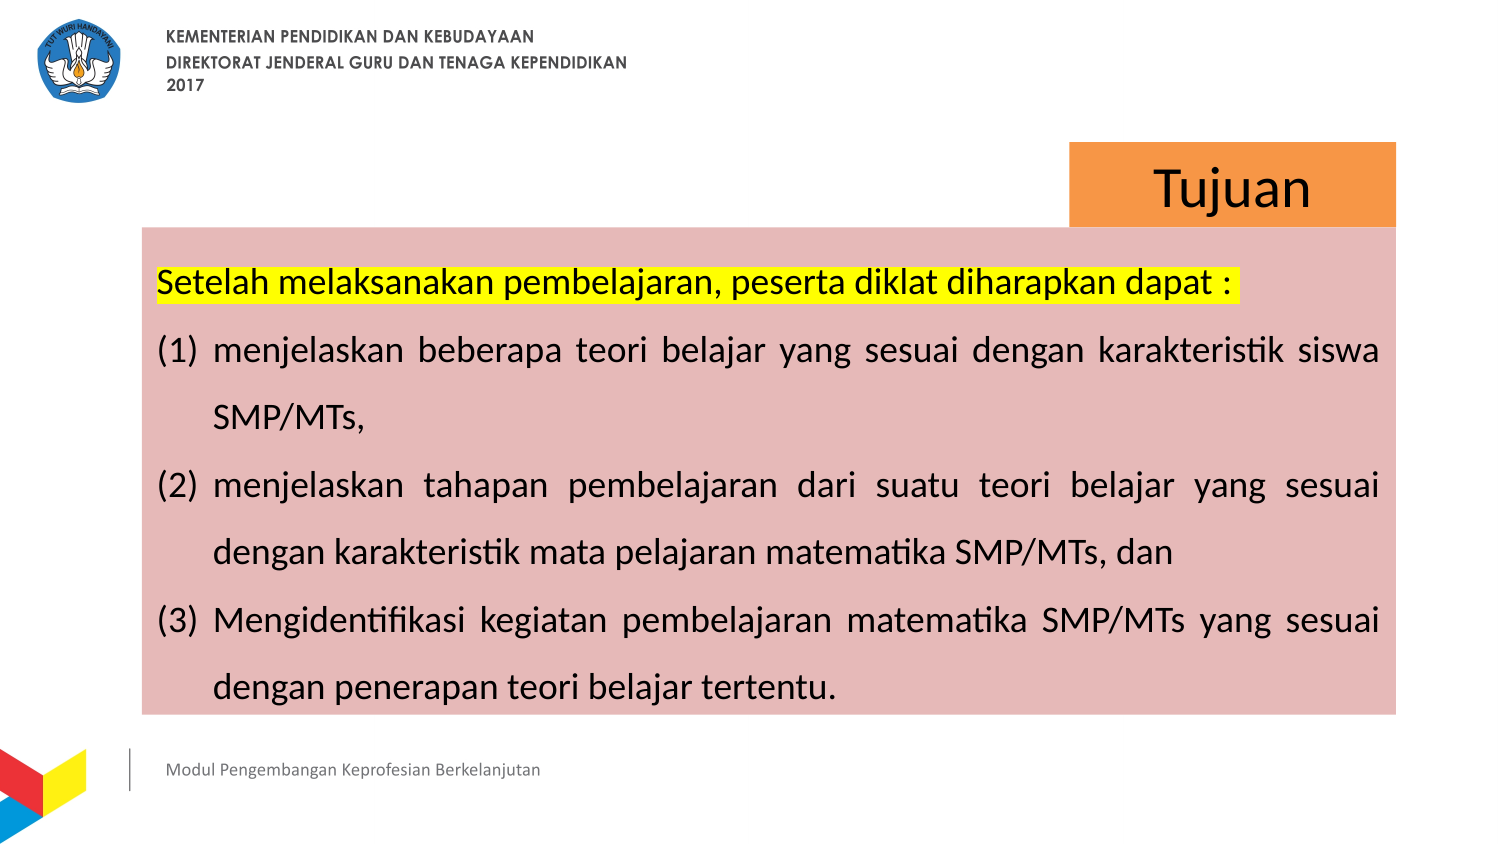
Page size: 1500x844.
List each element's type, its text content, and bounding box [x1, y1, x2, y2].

picture [0, 0, 1498, 844]
text_box Tujuan [1069, 142, 1397, 228]
text_box Setelah melaksanakan pembelajaran, peserta diklat diharapkan dapat : menjelaskan beberapa teori belajar yang sesuai dengan karakteristik siswa SMP/MTs, menjelaskan tahapan pembelajaran dari suatu teori belajar yang sesuai dengan karakteristik mata pelajaran matematika SMP/MTs, dan Mengidentifikasi kegiatan pembelajaran matematika SMP/MTs yang sesuai dengan penerapan teori belajar tertentu. [141, 227, 1396, 715]
